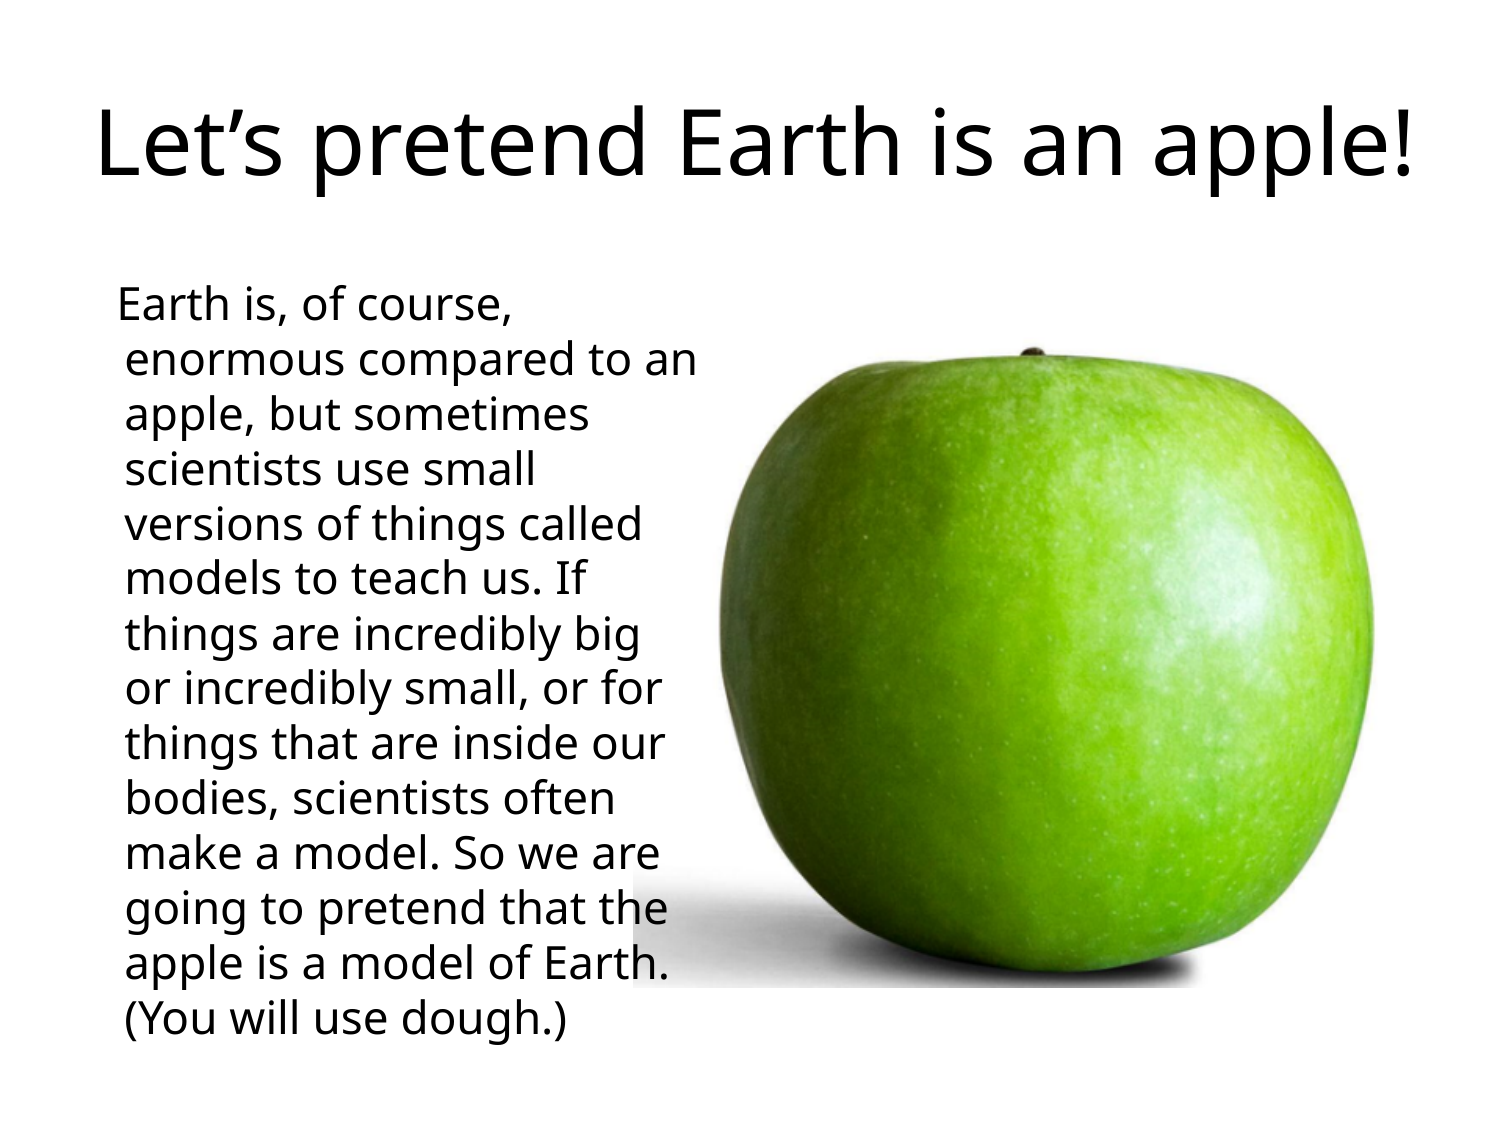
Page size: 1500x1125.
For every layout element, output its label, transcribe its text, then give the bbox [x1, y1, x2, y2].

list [633, 337, 1500, 988]
title Let’s pretend Earth is an apple! [53, 45, 1459, 233]
list Earth is, of course, enormous compared to an apple, but sometimes scientists use small versions of things called models to teach us. If things are incredibly big or incredibly small, or for things that are inside our bodies, scientists often make a model. So we are going to pretend that the apple is a model of Earth. (You will use dough.) [53, 267, 716, 1071]
